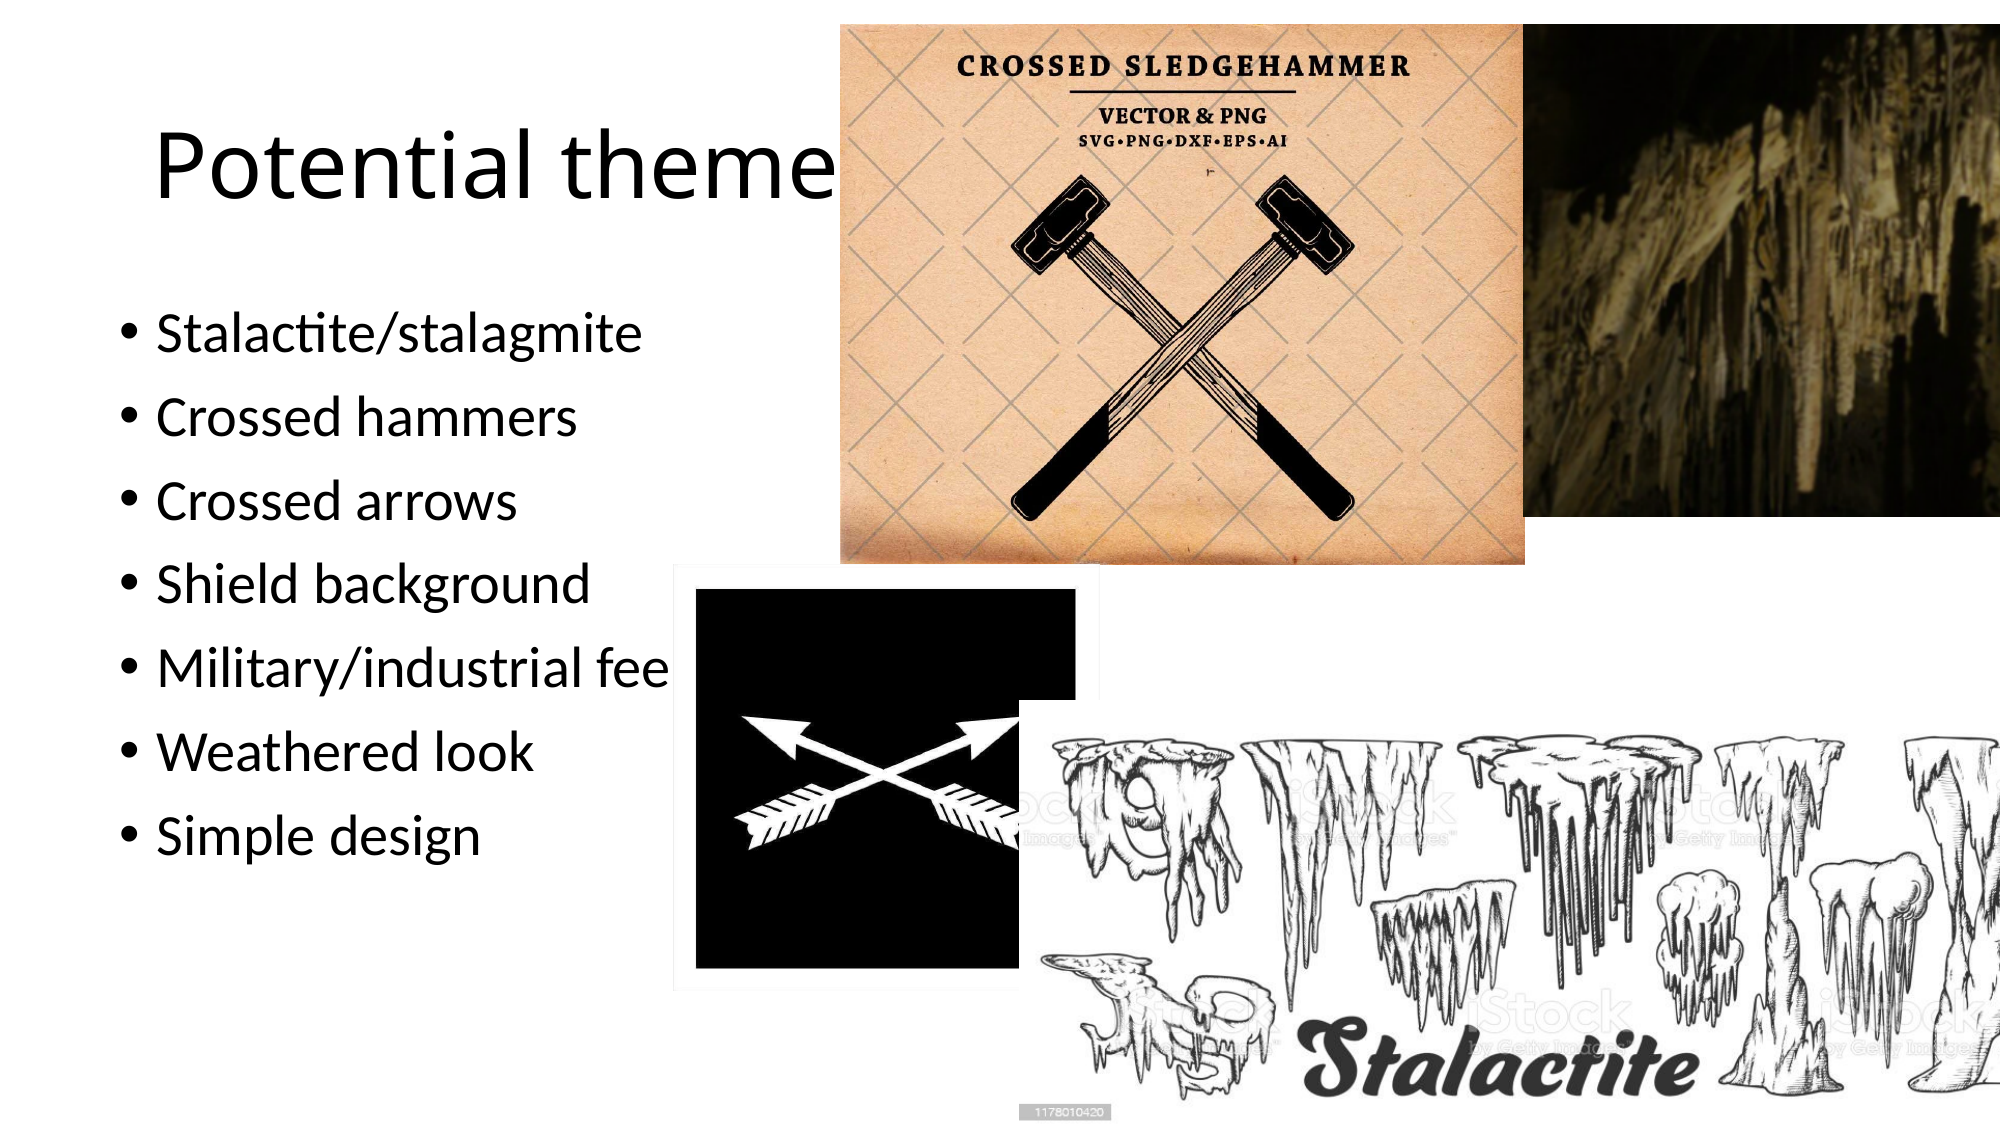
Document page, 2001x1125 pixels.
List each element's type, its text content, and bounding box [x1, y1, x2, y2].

picture [673, 24, 2000, 1125]
title Potential themes: [137, 59, 840, 278]
list Stalactite/stalagmite Crossed hammers Crossed arrows Shield background Military/industrial feel Weathered look Simple design [104, 294, 900, 1009]
